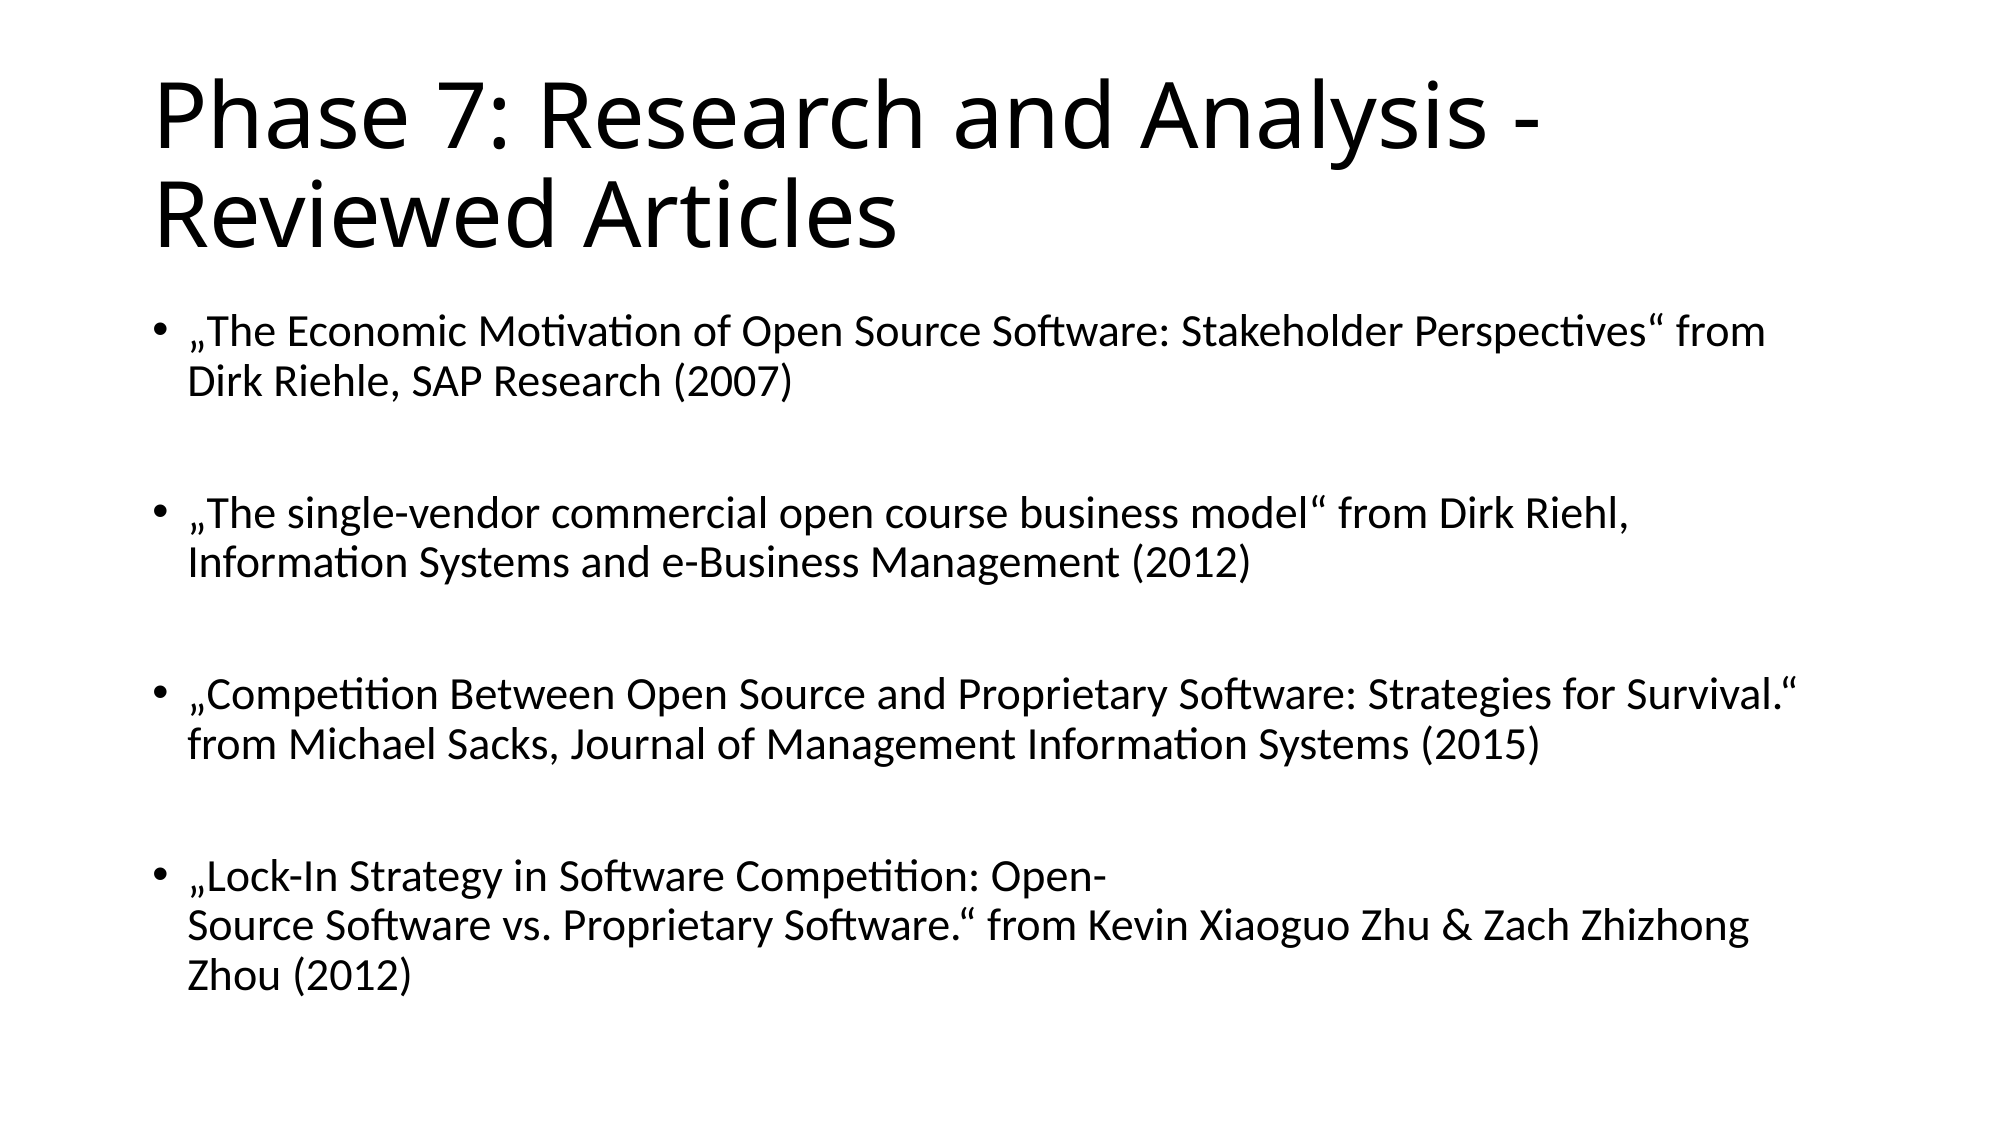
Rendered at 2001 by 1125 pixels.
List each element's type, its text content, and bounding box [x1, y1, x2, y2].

list „The Economic Motivation of Open Source Software: Stakeholder Perspectives“ from Dirk Riehle, SAP Research (2007) „The single-vendor commercial open course business model“ from Dirk Riehl, Information Systems and e-Business Management (2012) „Competition Between Open Source and Proprietary Software: Strategies for Survival.“ from Michael Sacks, Journal of Management Information Systems (2015) „Lock-In Strategy in Software Competition: Open-Source Software vs. Proprietary Software.“ from Kevin Xiaoguo Zhu & Zach Zhizhong Zhou (2012) [137, 299, 1863, 1014]
title Phase 7: Research and Analysis - Reviewed Articles [137, 59, 1863, 278]
